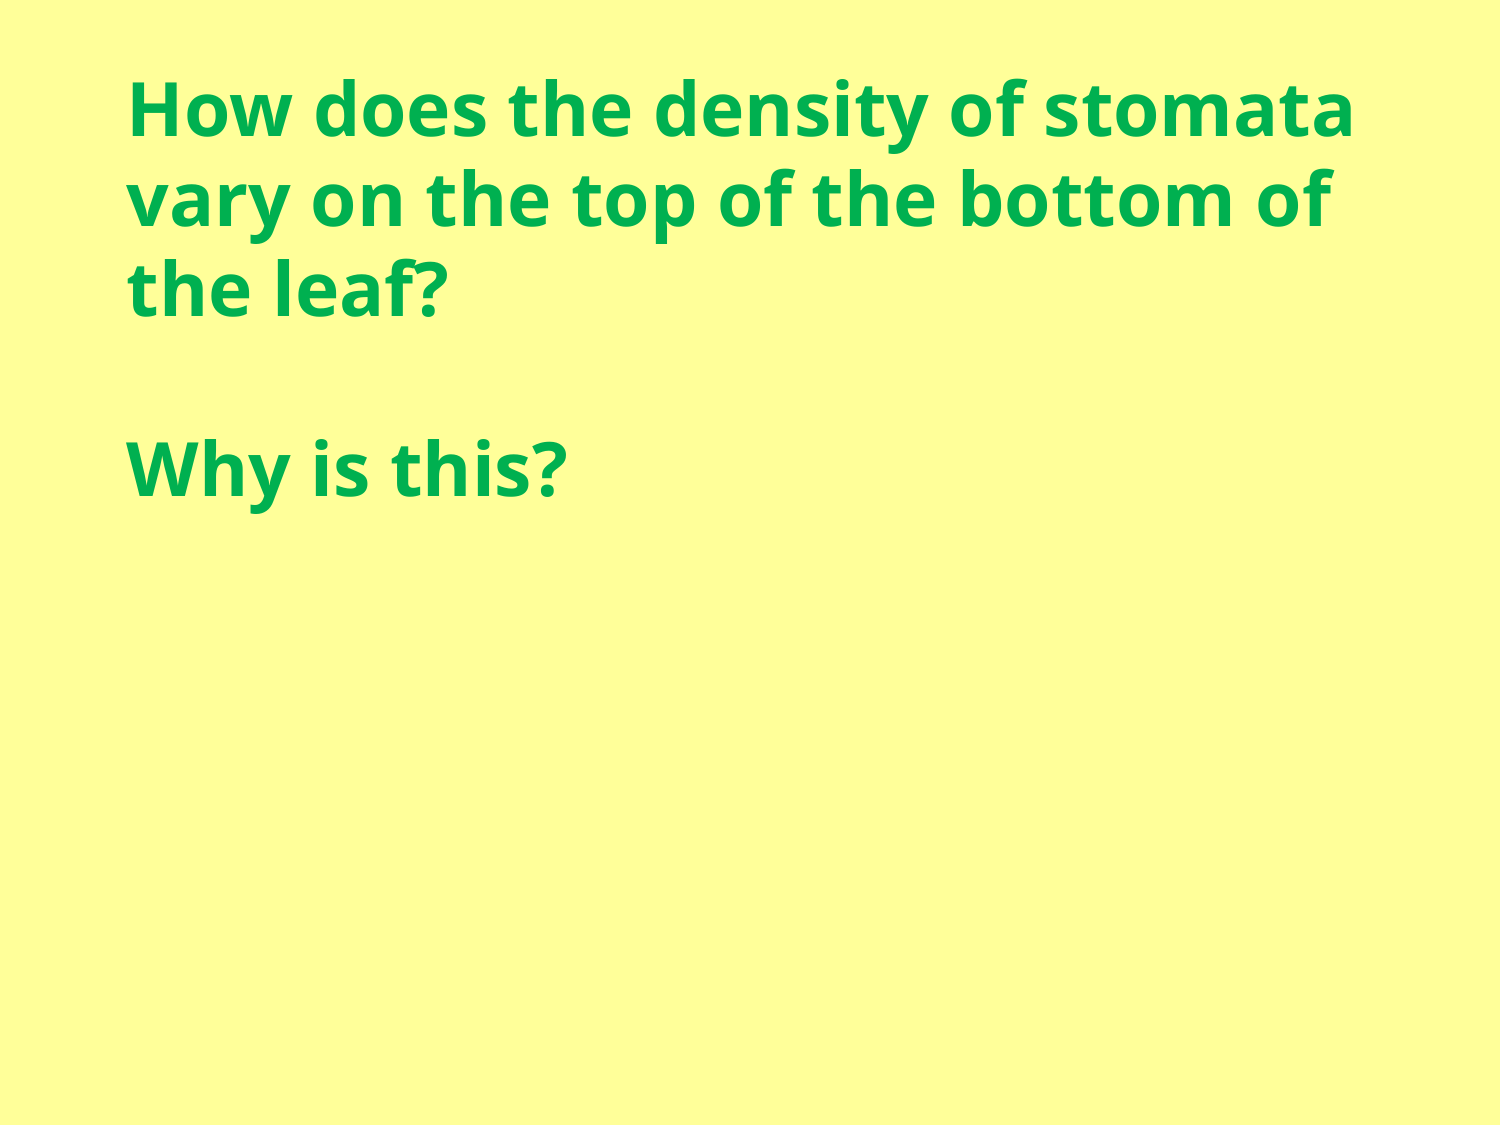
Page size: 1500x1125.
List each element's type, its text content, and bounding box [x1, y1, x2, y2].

text_box How does the density of stomata vary on the top of the bottom of the leaf? Why is this? [112, 54, 1400, 520]
